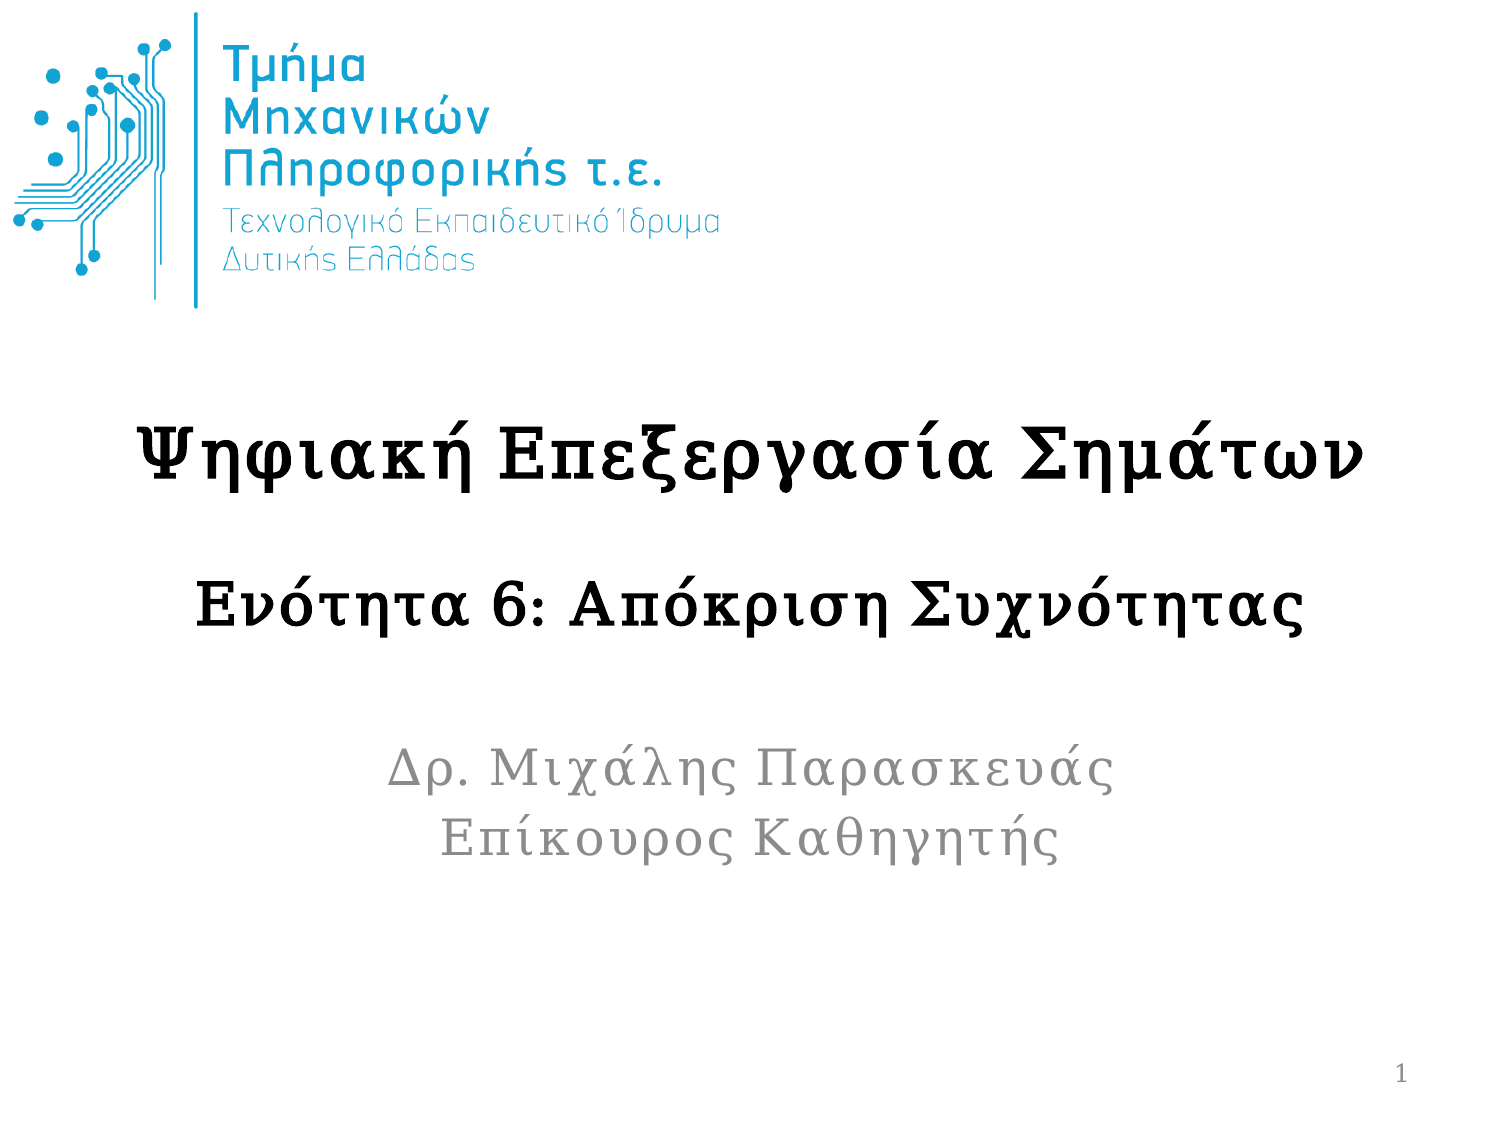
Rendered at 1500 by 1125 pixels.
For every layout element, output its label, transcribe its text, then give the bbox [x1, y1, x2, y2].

picture [5, 7, 739, 312]
slide_number 1 [1074, 1042, 1425, 1103]
subtitle Δρ. Μιχάλης Παρασκευάς Επίκουρος Καθηγητής [225, 727, 1275, 941]
text_box Ενότητα 6: Απόκριση Συχνότητας [112, 510, 1388, 693]
title Ψηφιακή Επεξεργασία Σημάτων [112, 361, 1388, 510]
